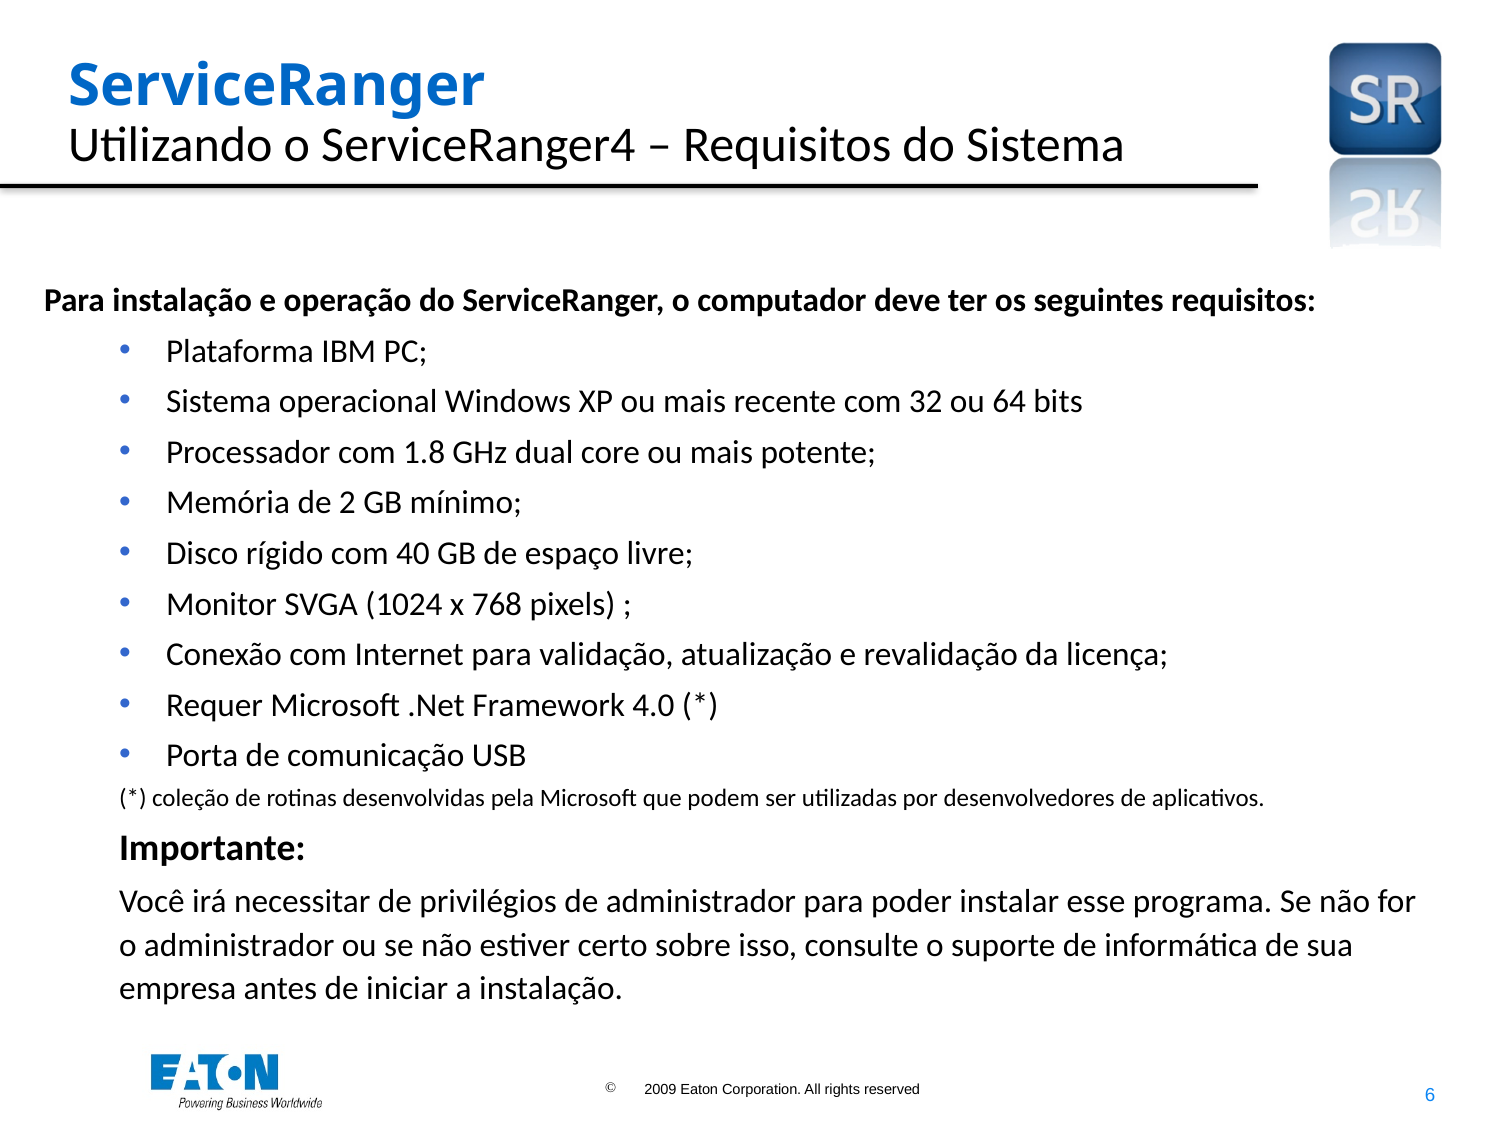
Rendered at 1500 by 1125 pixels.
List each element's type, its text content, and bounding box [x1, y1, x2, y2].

text_box Para instalação e operação do ServiceRanger, o computador deve ter os seguintes requisitos: Plataforma IBM PC; Sistema operacional Windows XP ou mais recente com 32 ou 64 bits Processador com 1.8 GHz dual core ou mais potente; Memória de 2 GB mínimo; Disco rígido com 40 GB de espaço livre; Monitor SVGA (1024 x 768 pixels) ; Conexão com Internet para validação, atualização e revalidação da licença; Requer Microsoft .Net Framework 4.0 (*) Porta de comunicação USB (*) coleção de rotinas desenvolvidas pela Microsoft que podem ser utilizadas por desenvolvedores de aplicativos. Importante: Você irá necessitar de privilégios de administrador para poder instalar esse programa. Se não for o administrador ou se não estiver certo sobre isso, consulte o suporte de informática de sua empresa antes de iniciar a instalação. [29, 267, 1447, 1014]
picture [142, 1044, 330, 1118]
title ServiceRanger Utilizando o ServiceRanger4 – Requisitos do Sistema [53, 0, 1354, 180]
